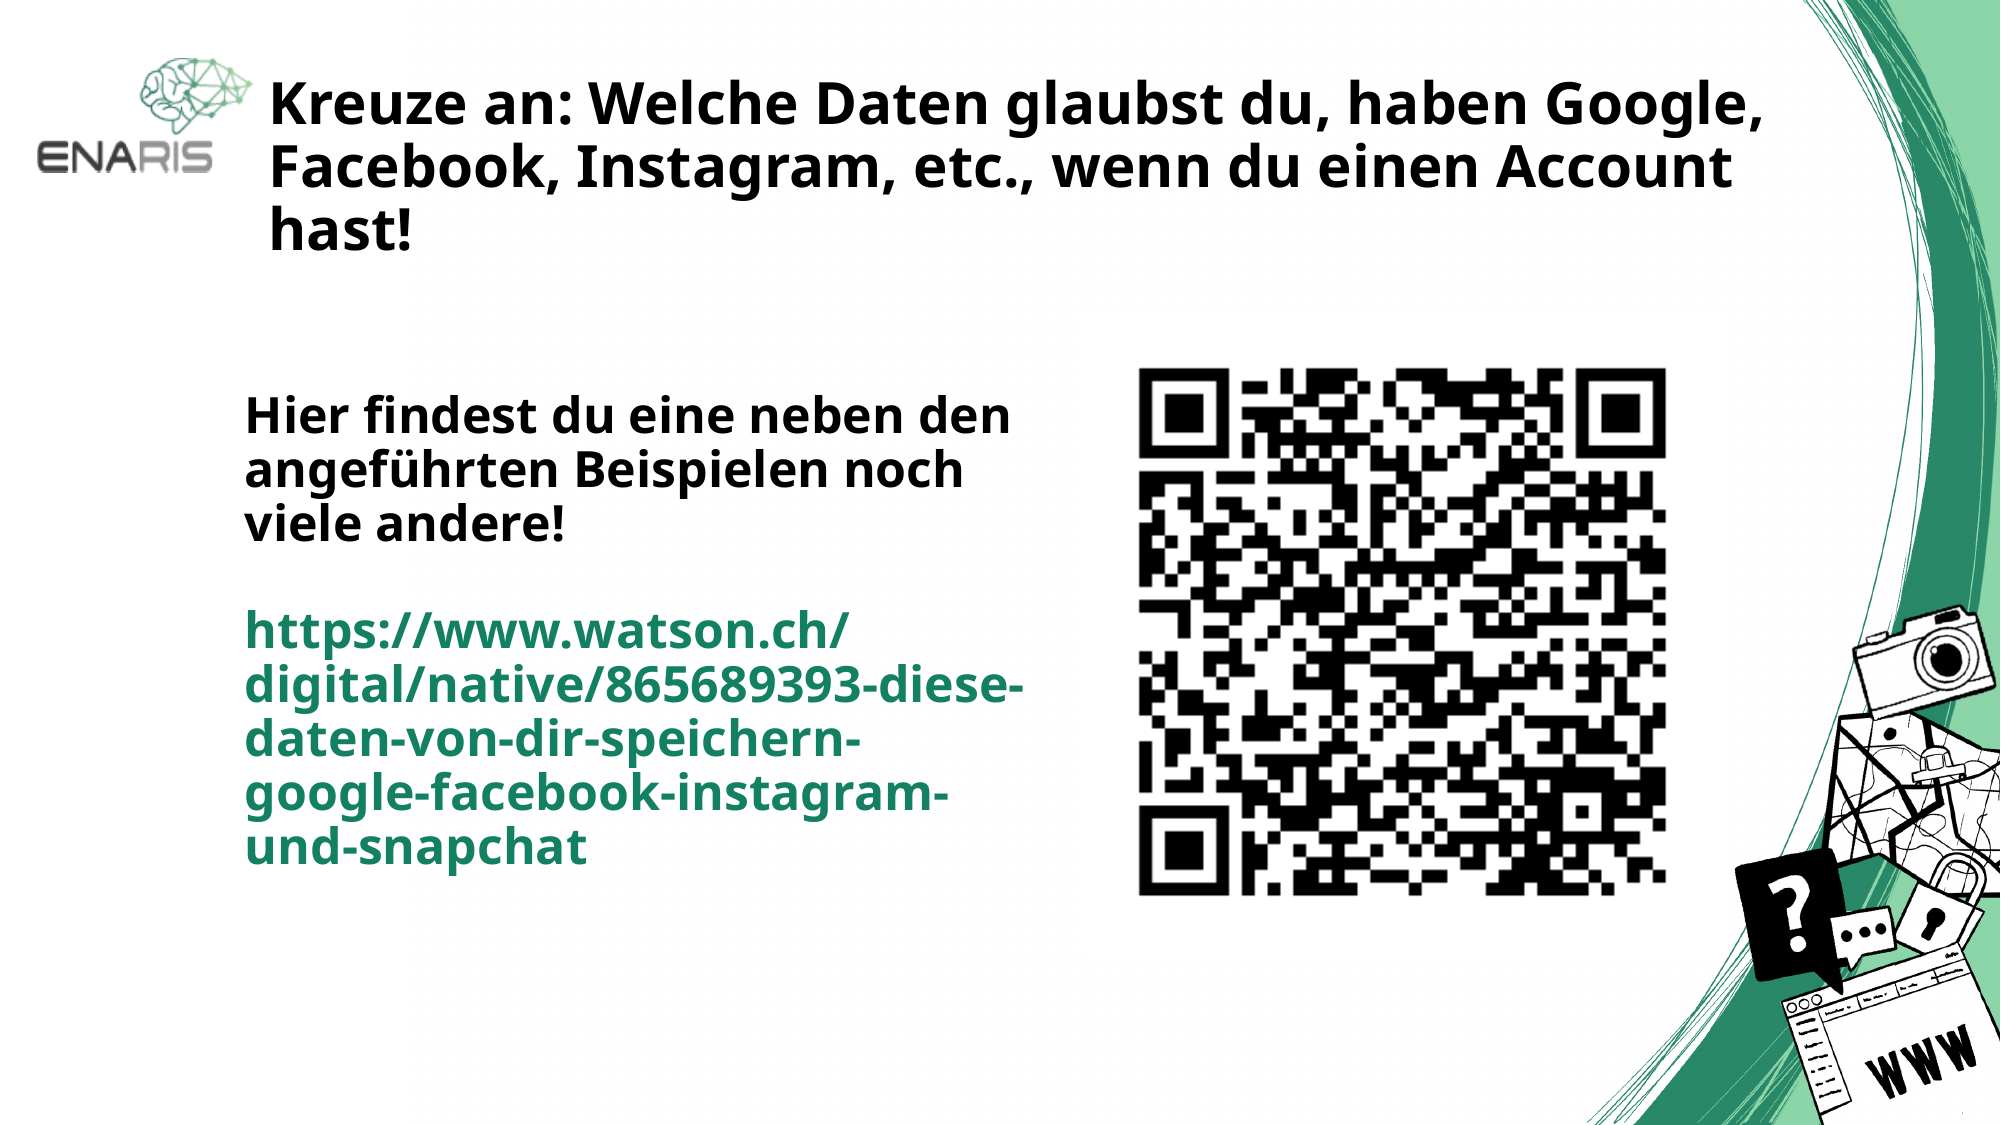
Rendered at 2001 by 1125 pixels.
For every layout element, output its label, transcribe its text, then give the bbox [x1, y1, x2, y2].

picture [408, 0, 2000, 1125]
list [1081, 311, 1724, 954]
picture [37, 58, 254, 173]
title Kreuze an: Welche Daten glaubst du, haben Google, Facebook, Instagram, etc., wenn du einen Account hast! [253, 59, 1863, 278]
text_box Hier findest du eine neben den angeführten Beispielen noch viele andere! https://www.watson.ch/digital/native/865689393-diese-daten-von-dir-speichern-google-facebook-instagram-und-snapchat [229, 311, 1058, 954]
